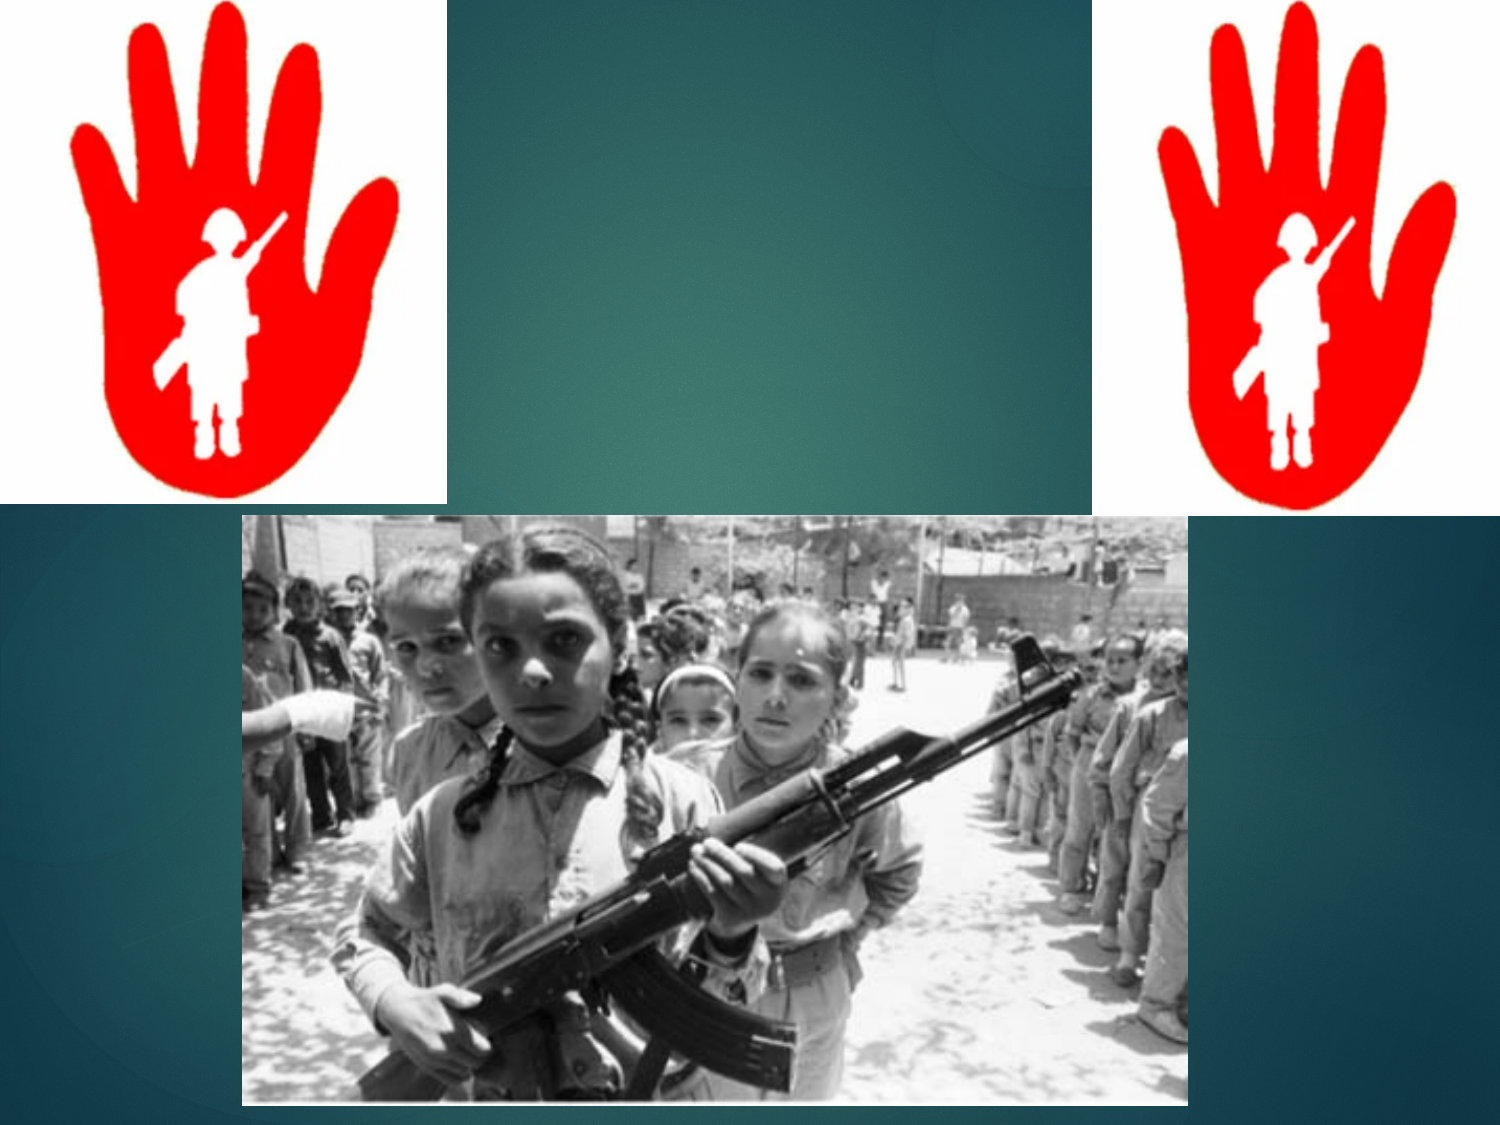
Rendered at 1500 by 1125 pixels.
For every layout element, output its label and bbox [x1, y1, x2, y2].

picture [1092, 0, 1500, 516]
picture [0, 0, 447, 504]
list [241, 514, 1189, 1106]
